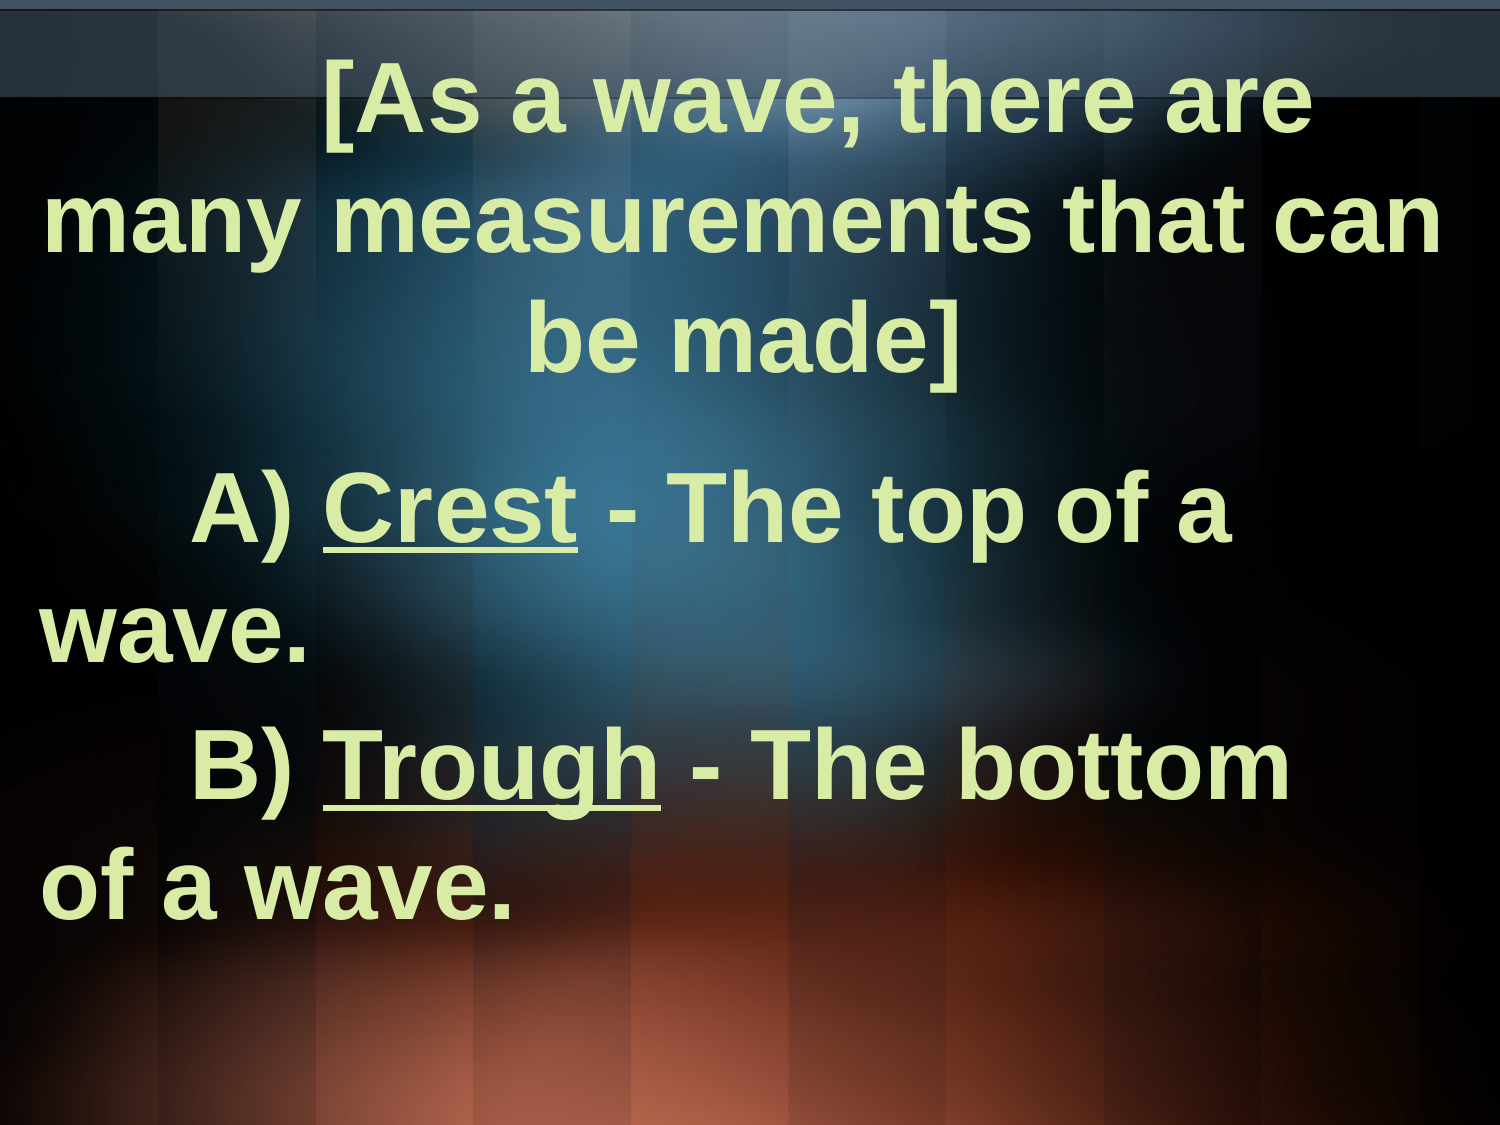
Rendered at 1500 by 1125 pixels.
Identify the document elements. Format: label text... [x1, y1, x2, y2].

picture [0, 0, 1500, 1125]
text_box B) Trough - The bottom of a wave. [24, 692, 1475, 948]
text_box [As a wave, there are many measurements that can be made] A) Crest - The top of a wave. [24, 24, 1463, 692]
